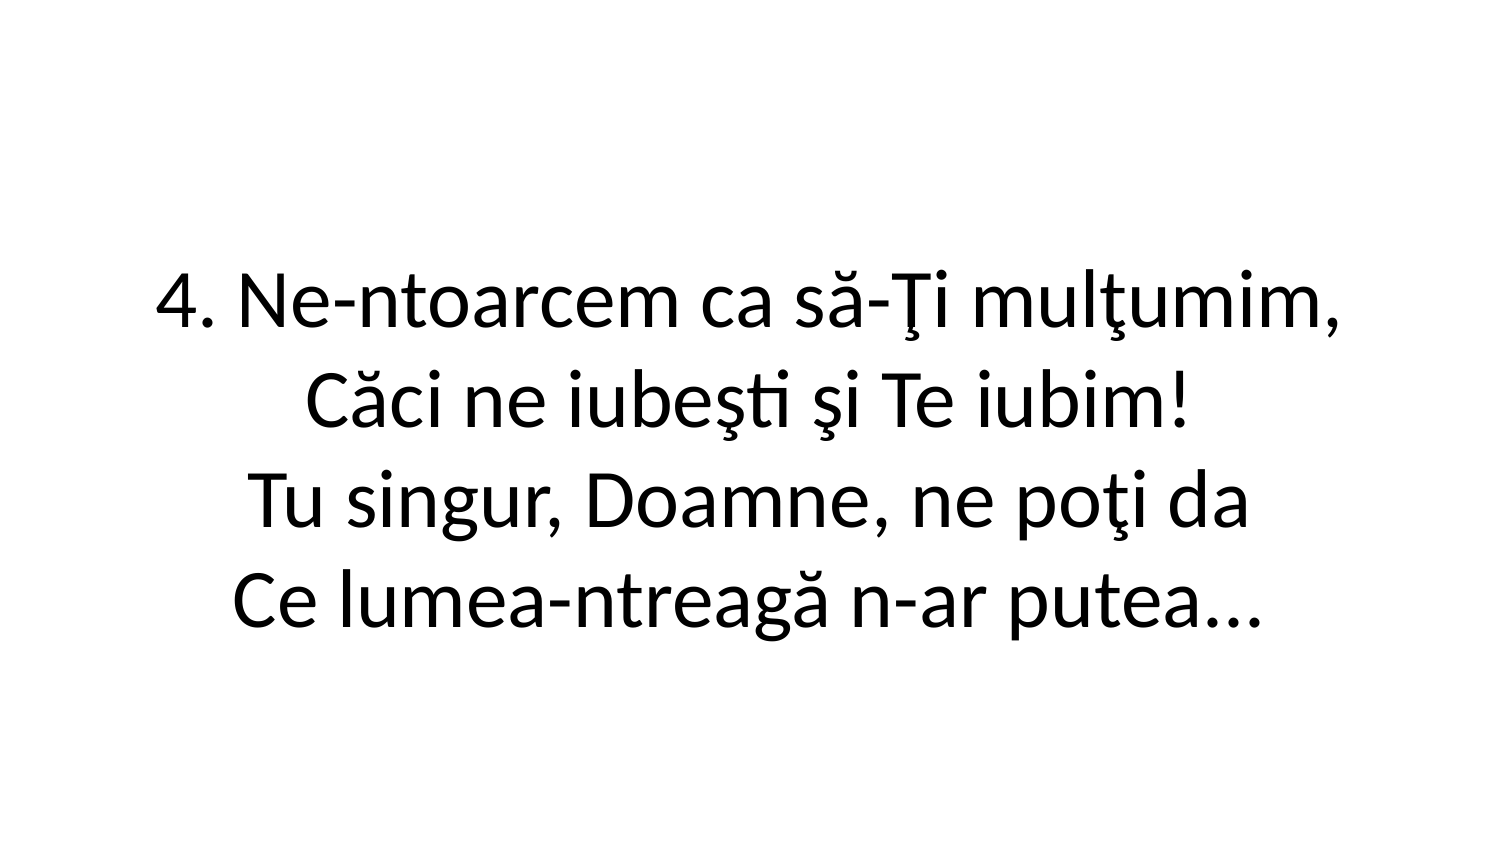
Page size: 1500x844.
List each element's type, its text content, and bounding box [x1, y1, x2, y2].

text_box 4. Ne-ntoarcem ca să-Ţi mulţumim, Căci ne iubeşti şi Te iubim! Tu singur, Doamne, ne poţi da Ce lumea-ntreagă n-ar putea... [140, 192, 1360, 652]
